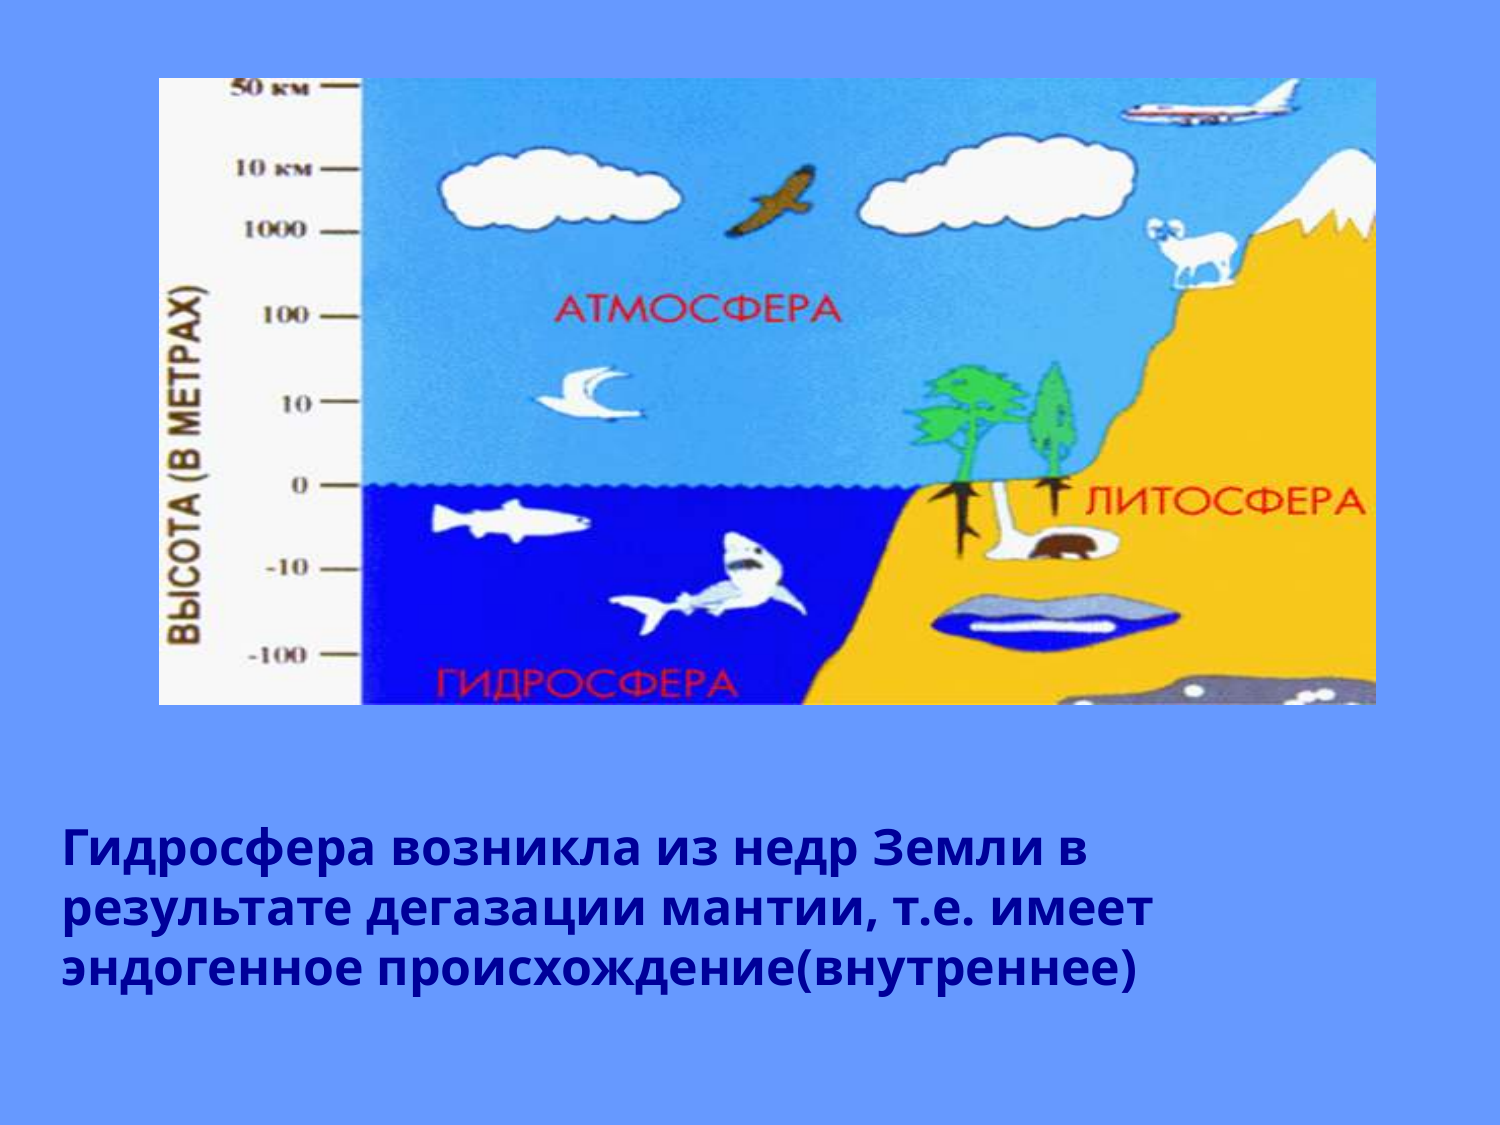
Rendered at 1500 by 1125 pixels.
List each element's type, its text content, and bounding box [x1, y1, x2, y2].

text_box Гидросфера возникла из недр Земли в результате дегазации мантии, т.е. имеет эндогенное происхождение(внутреннее) [46, 808, 1407, 1004]
picture [159, 77, 1377, 706]
